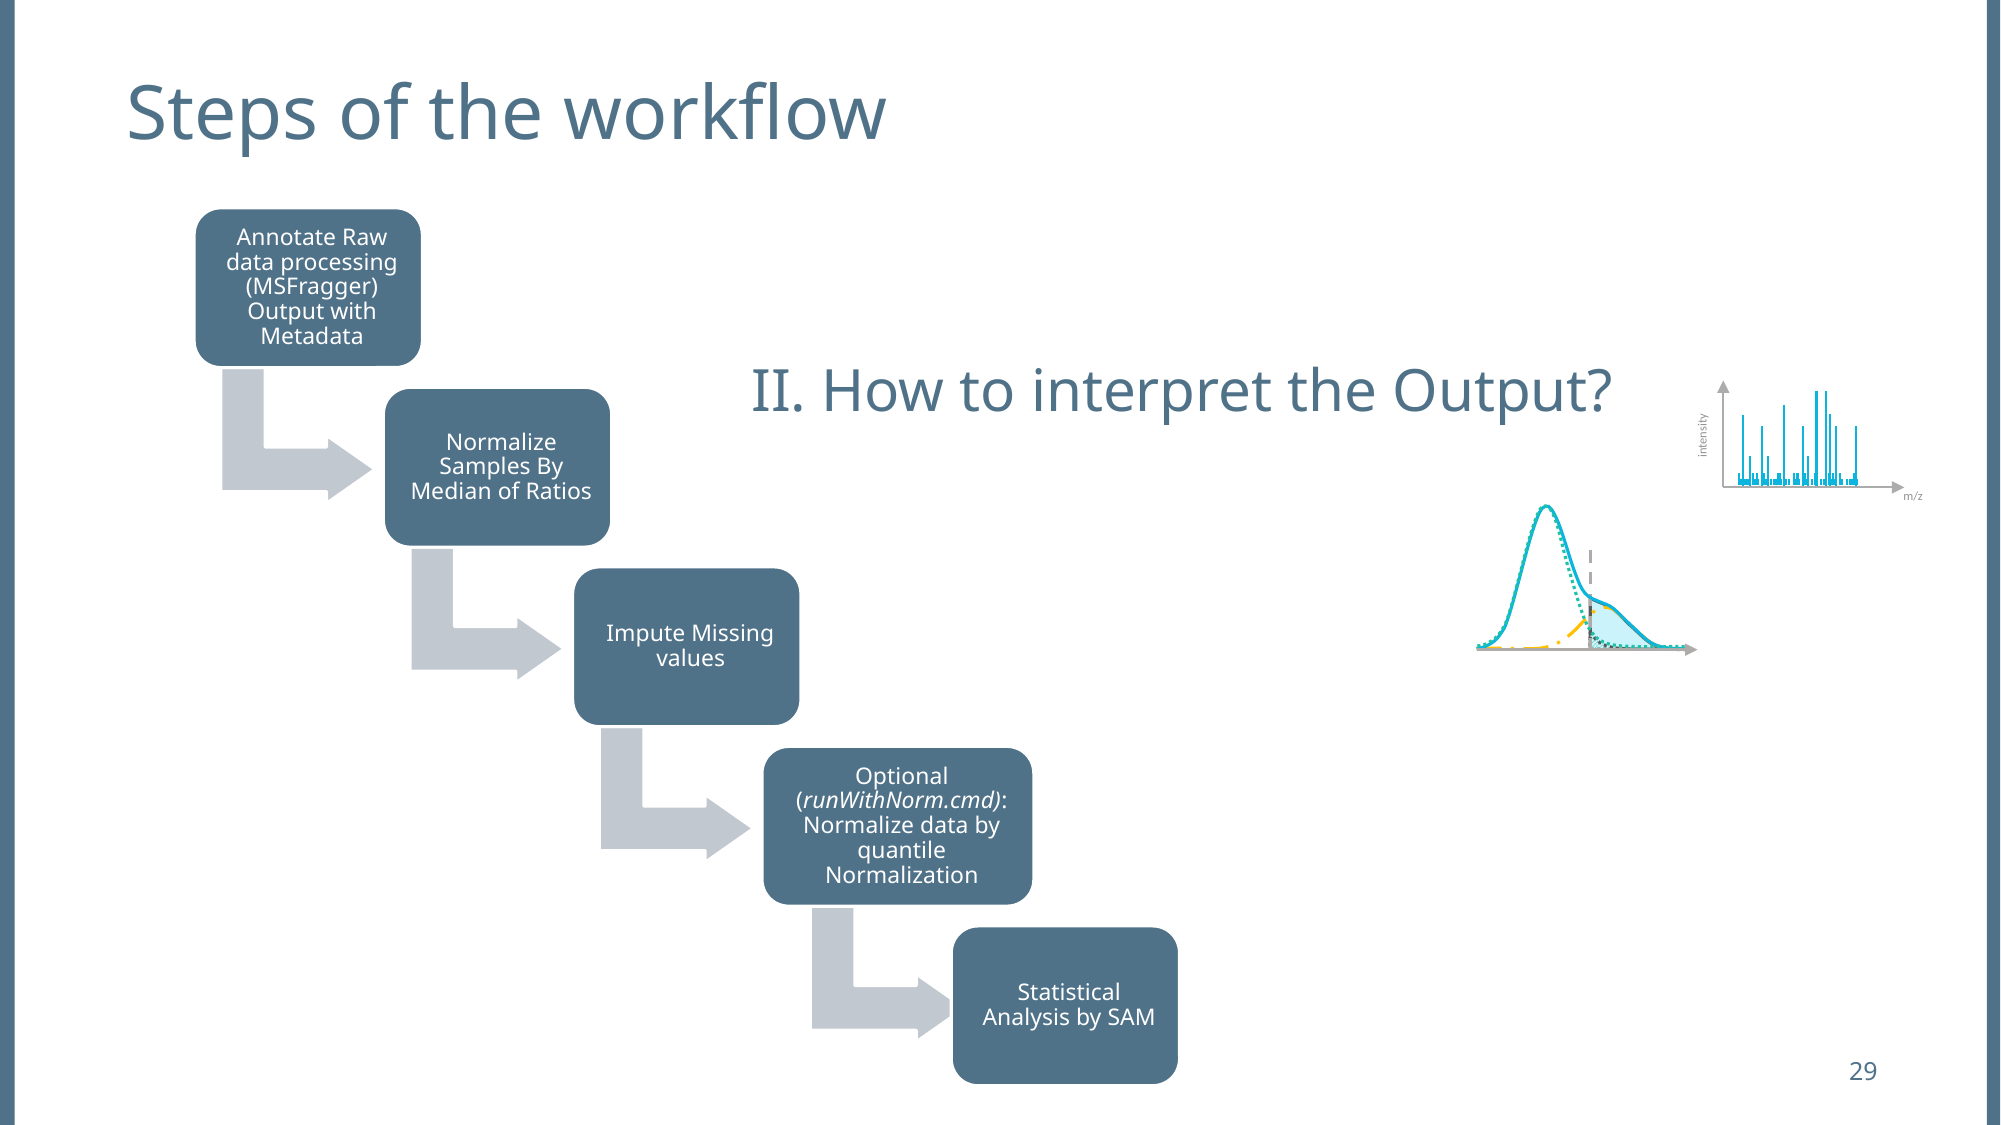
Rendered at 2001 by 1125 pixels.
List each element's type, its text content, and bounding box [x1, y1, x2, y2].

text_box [1476, 505, 1699, 651]
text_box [1686, 380, 1950, 524]
text_box II. How to interpret the Output? [736, 346, 1667, 1125]
slide_number 29 [1667, 1042, 1893, 1103]
title Steps of the workflow [111, 1, 1891, 219]
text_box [19, 201, 1355, 1092]
